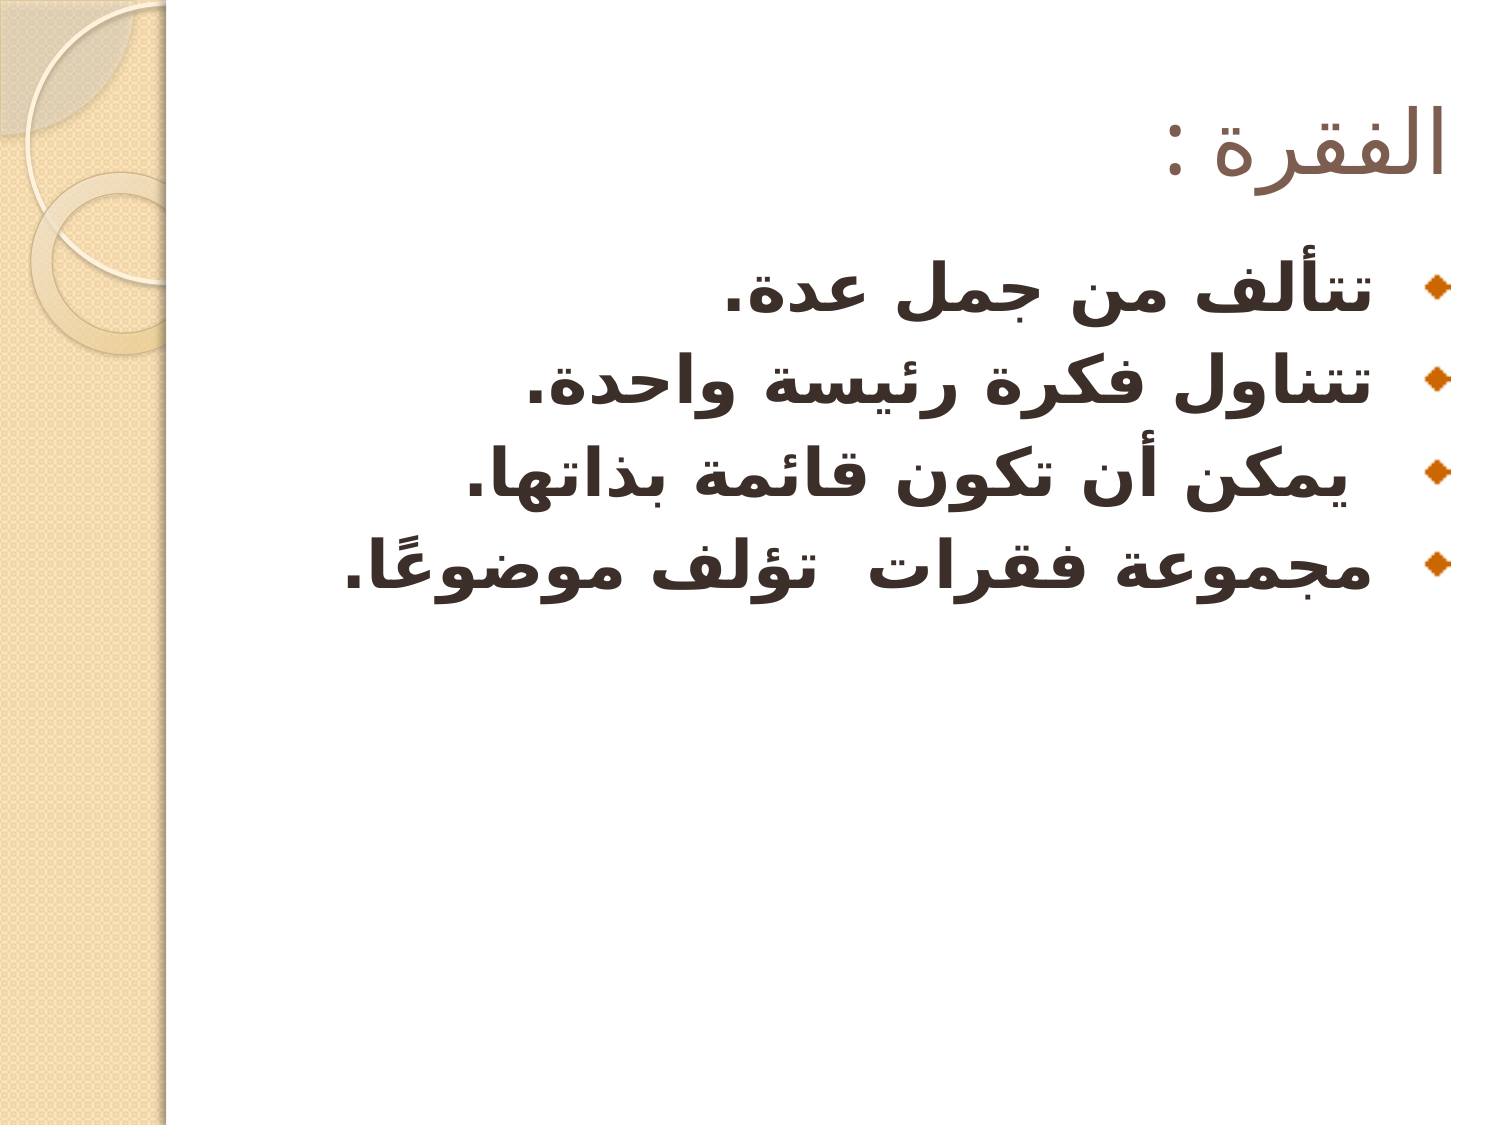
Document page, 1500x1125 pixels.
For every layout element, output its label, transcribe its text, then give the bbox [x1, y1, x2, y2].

picture [1413, 266, 1451, 304]
list تتألف من جمل عدة. تتناول فكرة رئيسة واحدة. يمكن أن تكون قائمة بذاتها. مجموعة فقرات تؤلف موضوعًا. [235, 237, 1466, 1025]
picture [1413, 358, 1451, 396]
picture [1413, 543, 1451, 581]
title الفقرة : [235, 45, 1466, 233]
picture [1413, 451, 1451, 489]
